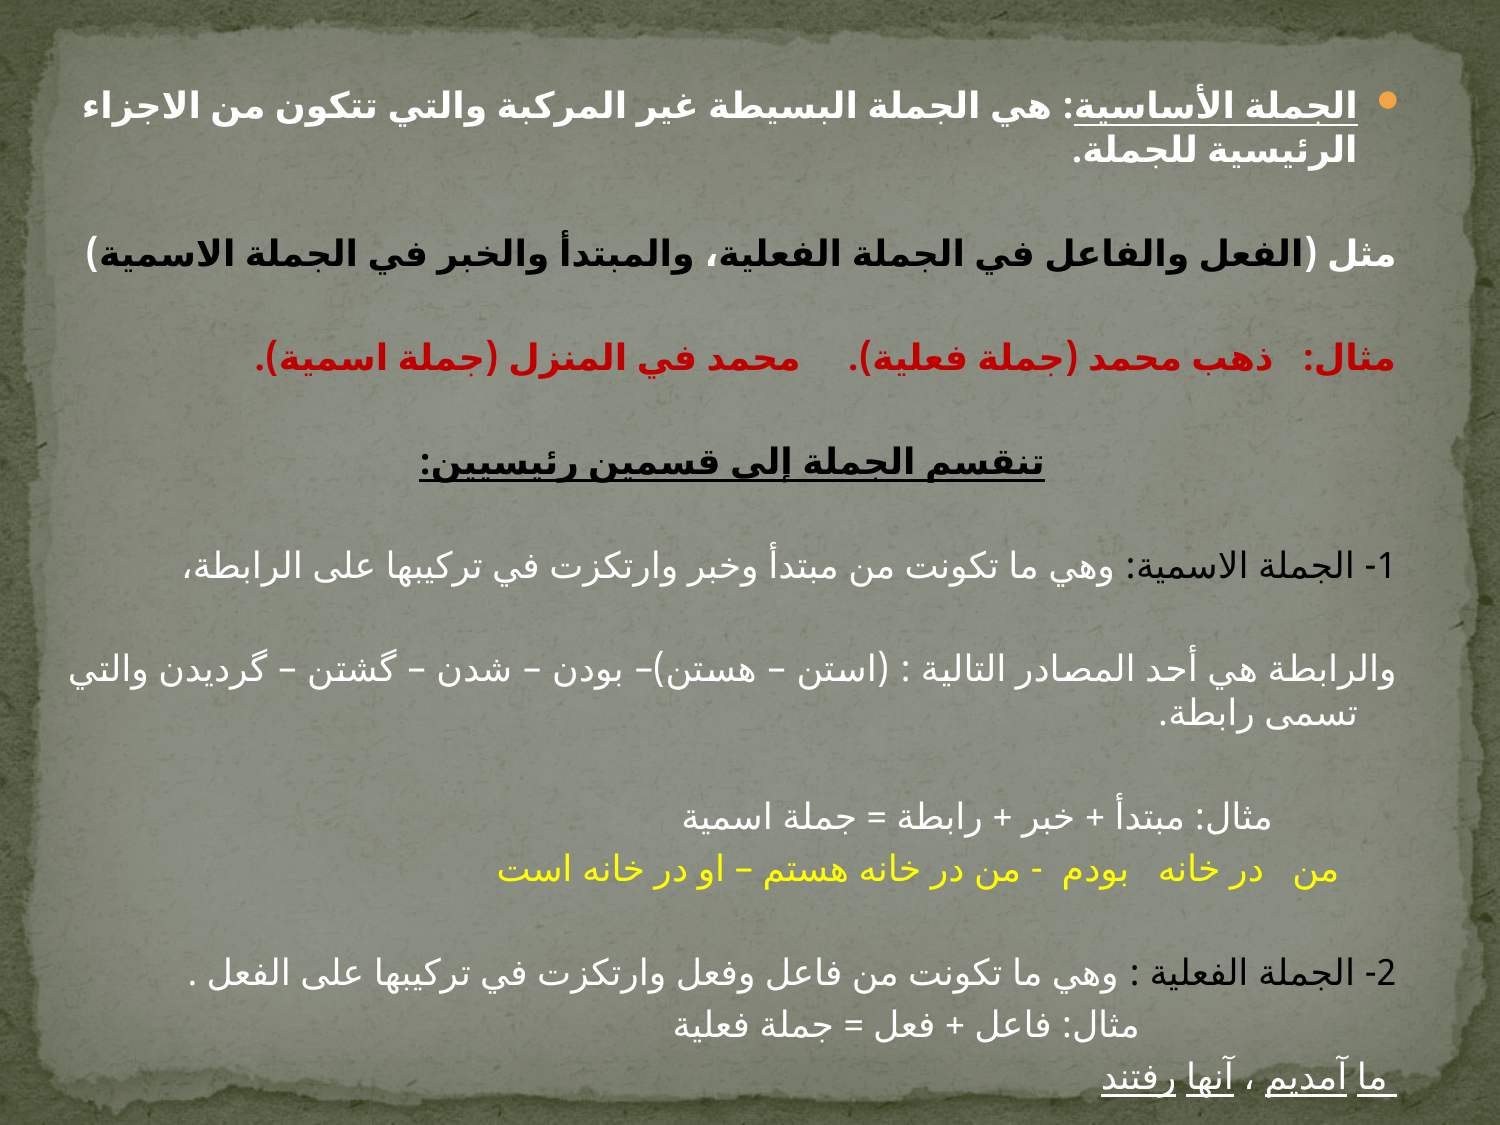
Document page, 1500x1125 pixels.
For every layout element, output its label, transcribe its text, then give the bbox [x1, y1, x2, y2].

list الجملة الأساسية: هي الجملة البسيطة غير المركبة والتي تتكون من الاجزاء الرئيسية للجملة. مثل (الفعل والفاعل في الجملة الفعلية، والمبتدأ والخبر في الجملة الاسمية) مثال: ذهب محمد (جملة فعلية). محمد في المنزل (جملة اسمية). تنقسم الجملة إلى قسمين رئيسيين: 1- الجملة الاسمية: وهي ما تكونت من مبتدأ وخبر وارتكزت في تركيبها على الرابطة، والرابطة هي أحد المصادر التالية : (استن – هستن)– بودن – شدن – گشتن – گردیدن والتي تسمى رابطة. مثال: مبتدأ + خبر + رابطة = جملة اسمية من در خانه بودم - من در خانه هستم – او در خانه است 2- الجملة الفعلية : وهي ما تكونت من فاعل وفعل وارتكزت في تركيبها على الفعل . مثال: فاعل + فعل = جملة فعلية ما آمدیم ، آنها رفتند [53, 75, 1412, 1125]
